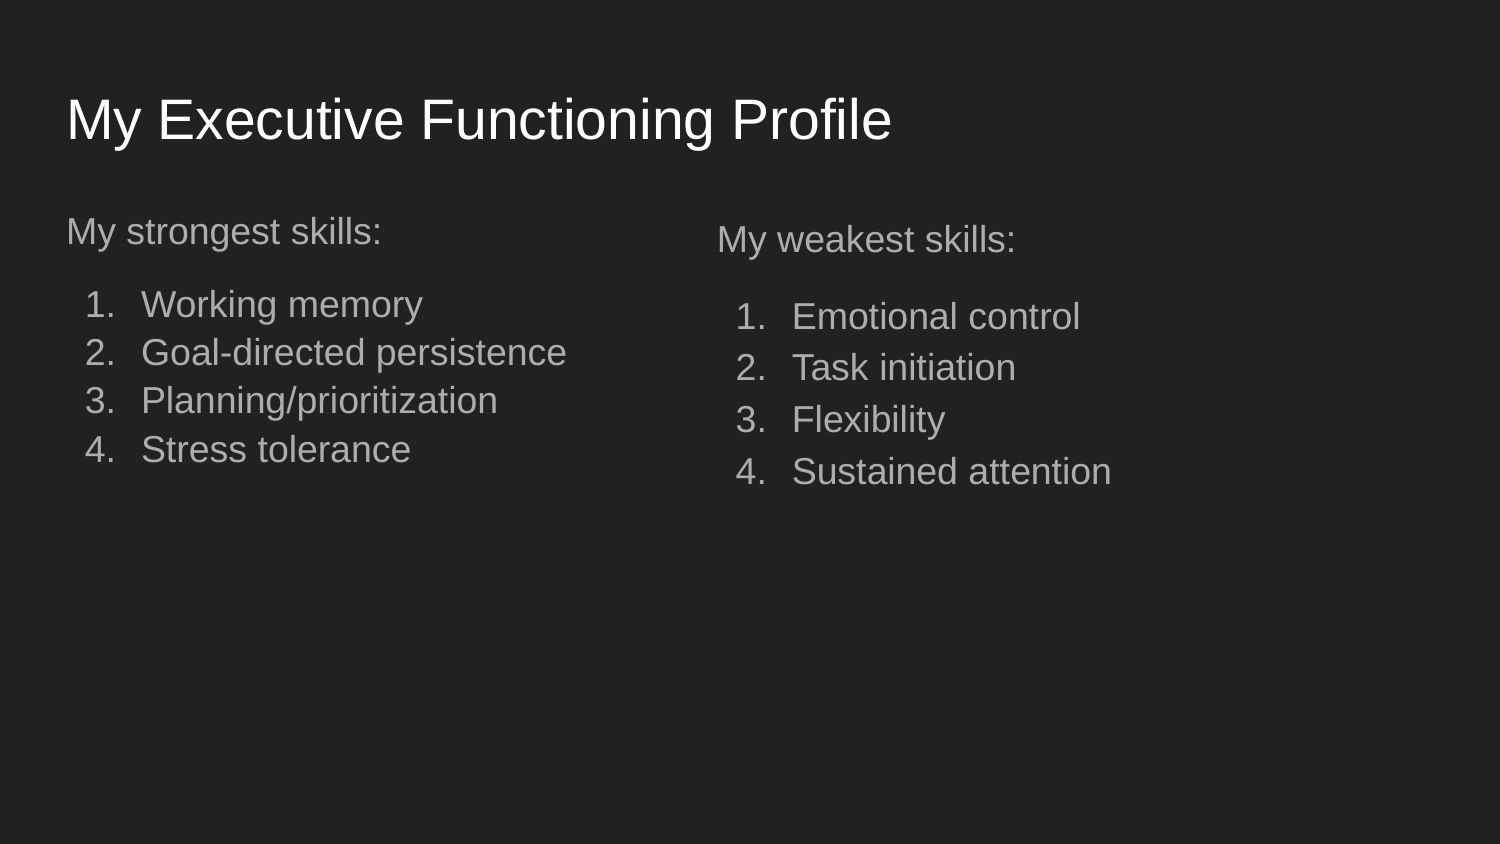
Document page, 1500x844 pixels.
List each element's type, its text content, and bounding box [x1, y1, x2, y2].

text_box My weakest skills: Emotional control Task initiation Flexibility Sustained attention [701, 193, 1344, 507]
list My strongest skills: Working memory Goal-directed persistence Planning/prioritization Stress tolerance [51, 189, 644, 750]
title My Executive Functioning Profile [51, 72, 1449, 167]
